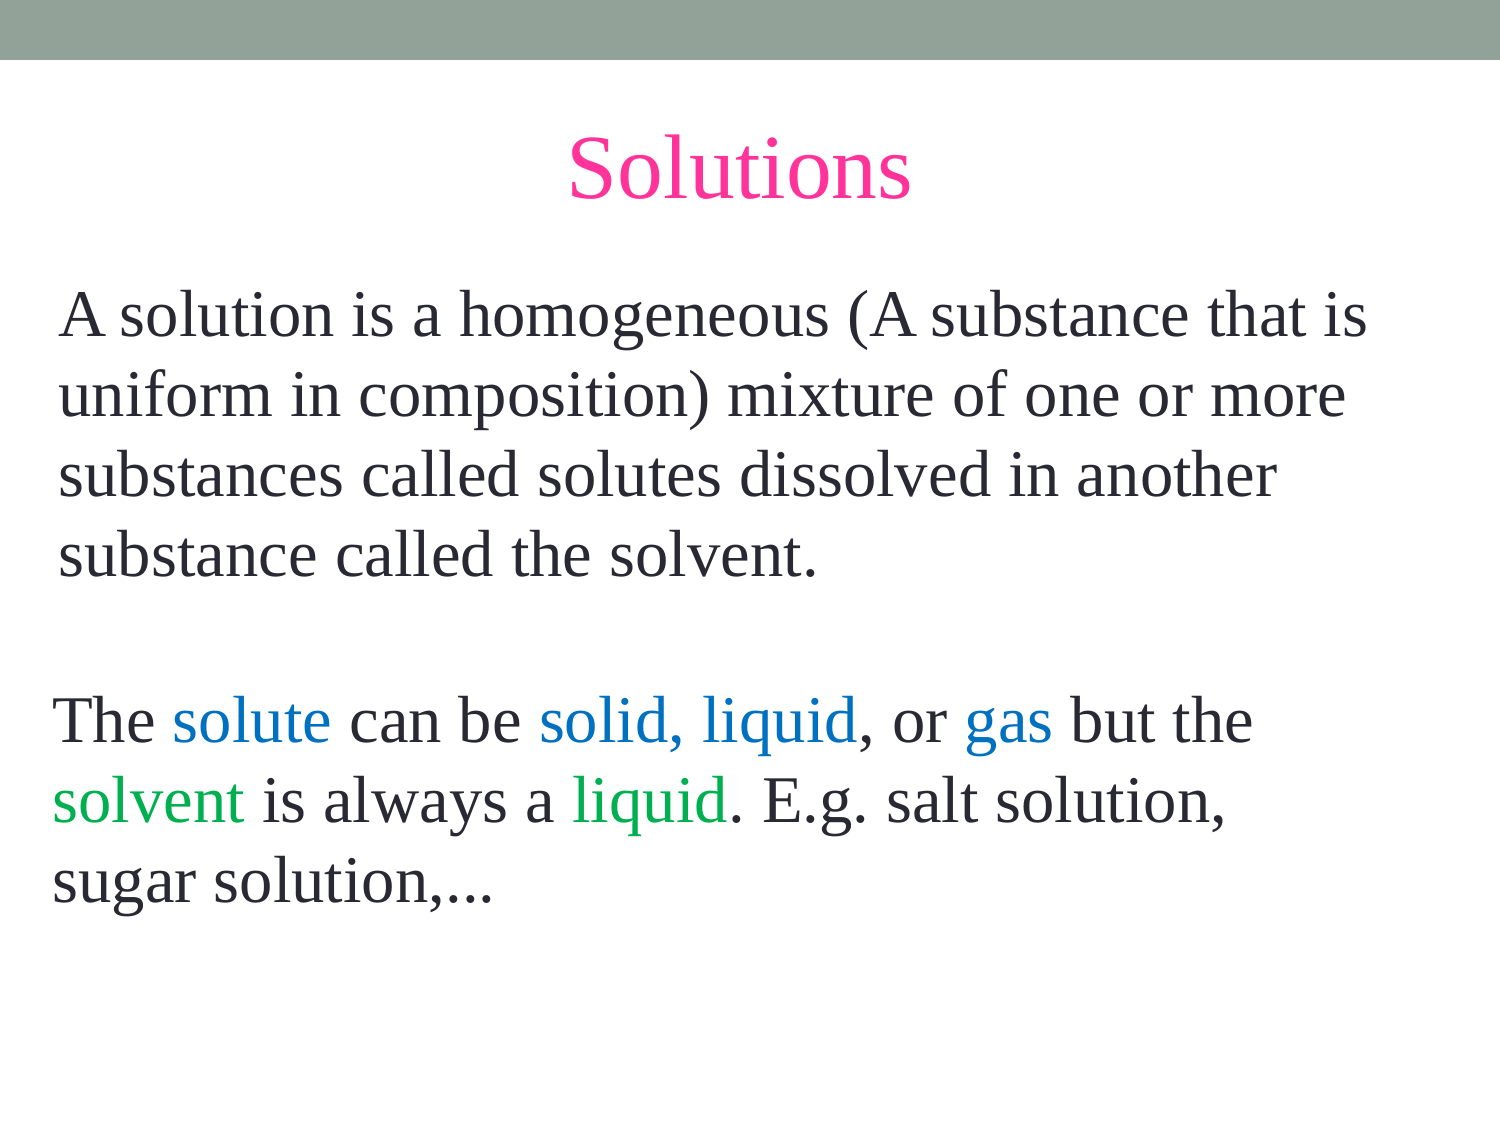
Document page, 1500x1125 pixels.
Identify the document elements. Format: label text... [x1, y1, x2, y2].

text_box A solution is a homogeneous (A substance that is uniform in composition) mixture of one or more substances called solutes dissolved in another substance called the solvent. [43, 262, 1457, 597]
text_box Solutions [552, 99, 953, 225]
text_box The solute can be solid, liquid, or gas but the solvent is always a liquid. E.g. salt solution, sugar solution,... [37, 668, 1388, 1003]
